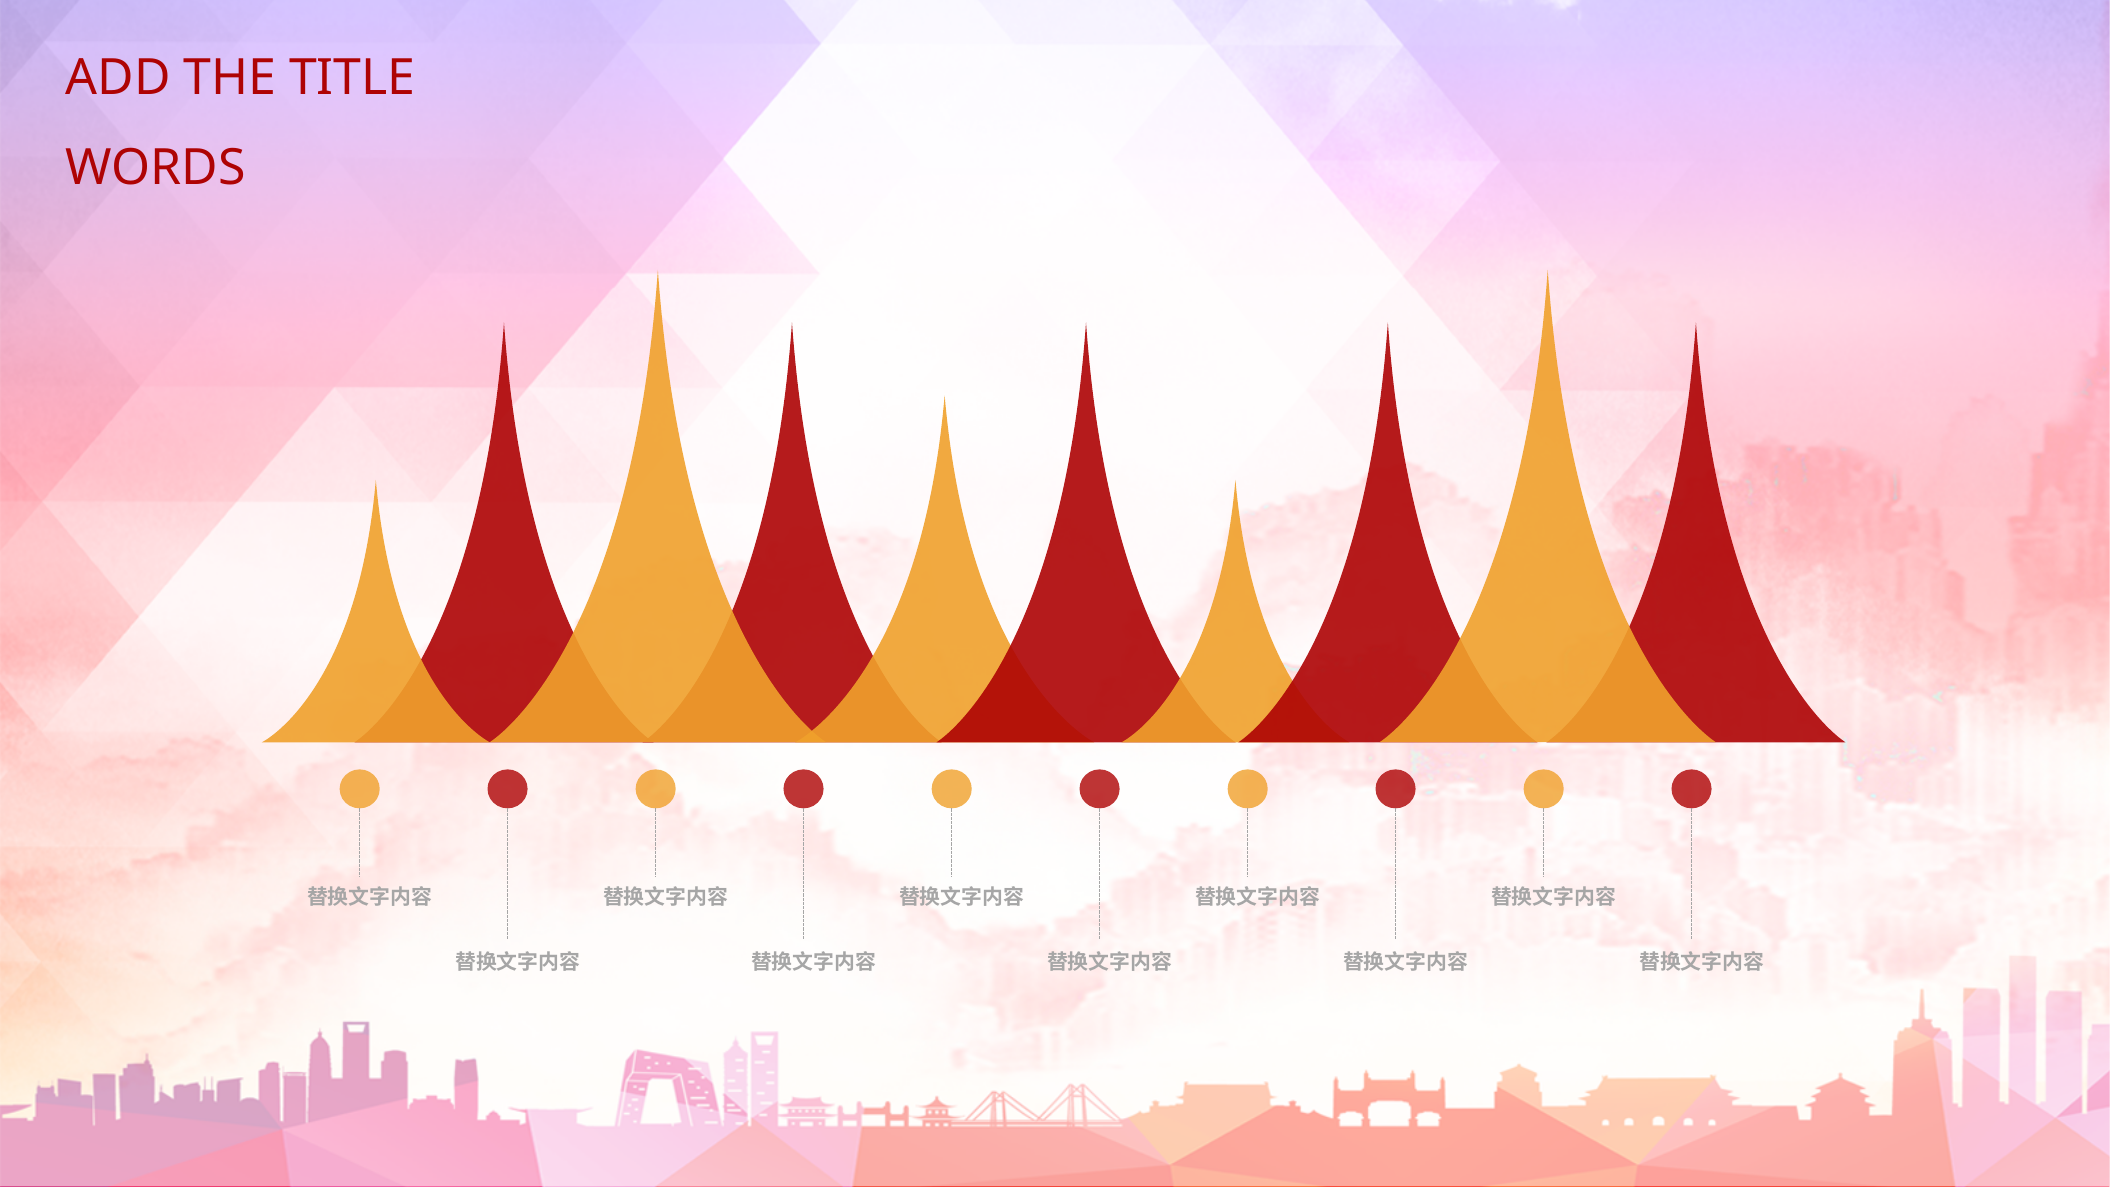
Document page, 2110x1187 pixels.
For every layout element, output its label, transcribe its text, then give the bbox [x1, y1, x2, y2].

text_box ADD THE TITLE WORDS [50, 7, 583, 202]
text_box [454, 769, 581, 975]
text_box [489, 269, 811, 743]
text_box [1194, 769, 1321, 909]
text_box [795, 395, 1010, 743]
text_box [1379, 269, 1716, 743]
text_box [1630, 322, 1846, 743]
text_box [750, 769, 877, 975]
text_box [898, 769, 1025, 909]
text_box [1238, 322, 1460, 743]
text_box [306, 769, 433, 909]
text_box [421, 322, 573, 741]
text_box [602, 769, 729, 909]
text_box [1342, 769, 1469, 975]
text_box [732, 322, 873, 730]
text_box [1638, 769, 1765, 975]
text_box [1121, 479, 1292, 743]
text_box [936, 322, 1180, 743]
text_box [261, 479, 489, 743]
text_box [1490, 769, 1617, 909]
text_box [1046, 769, 1173, 975]
